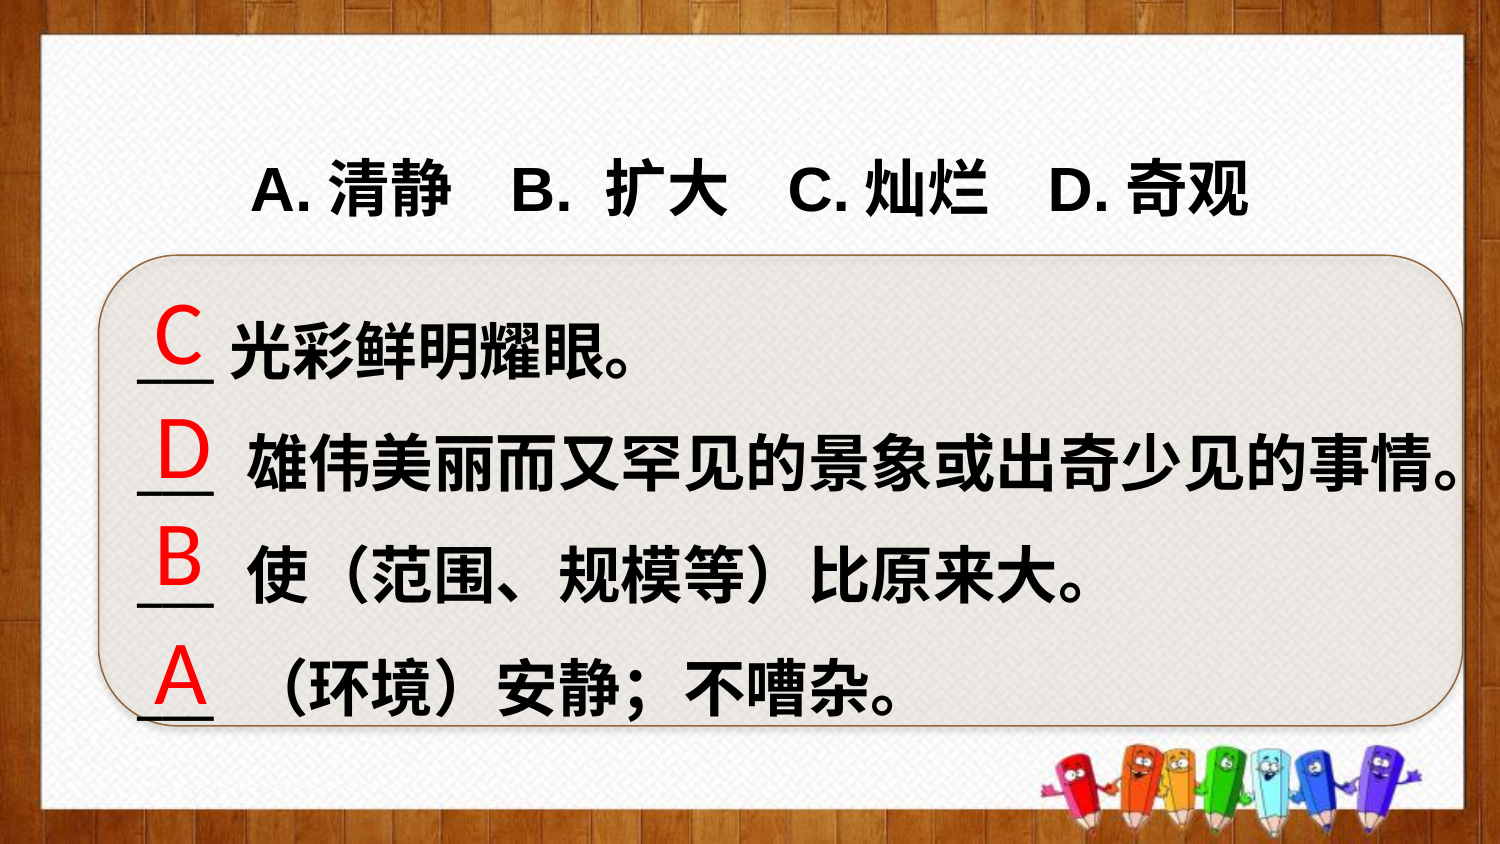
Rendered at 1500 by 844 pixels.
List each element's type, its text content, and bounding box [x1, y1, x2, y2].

text_box C [139, 265, 219, 391]
text_box ___光彩鲜明耀眼。 ___ 雄伟美丽而又罕见的景象或出奇少见的事情。 ___ 使（范围、规模等）比原来大。 ___ （环境）安静；不嘈杂。 [122, 266, 1500, 732]
text_box B [139, 486, 220, 605]
text_box D [140, 379, 227, 505]
picture [0, 0, 1500, 844]
text_box A.清静 B. 扩大 C.灿烂 D.奇观 [63, 119, 1437, 232]
text_box [97, 276, 122, 705]
text_box A [139, 605, 223, 731]
text_box [135, 254, 1426, 266]
